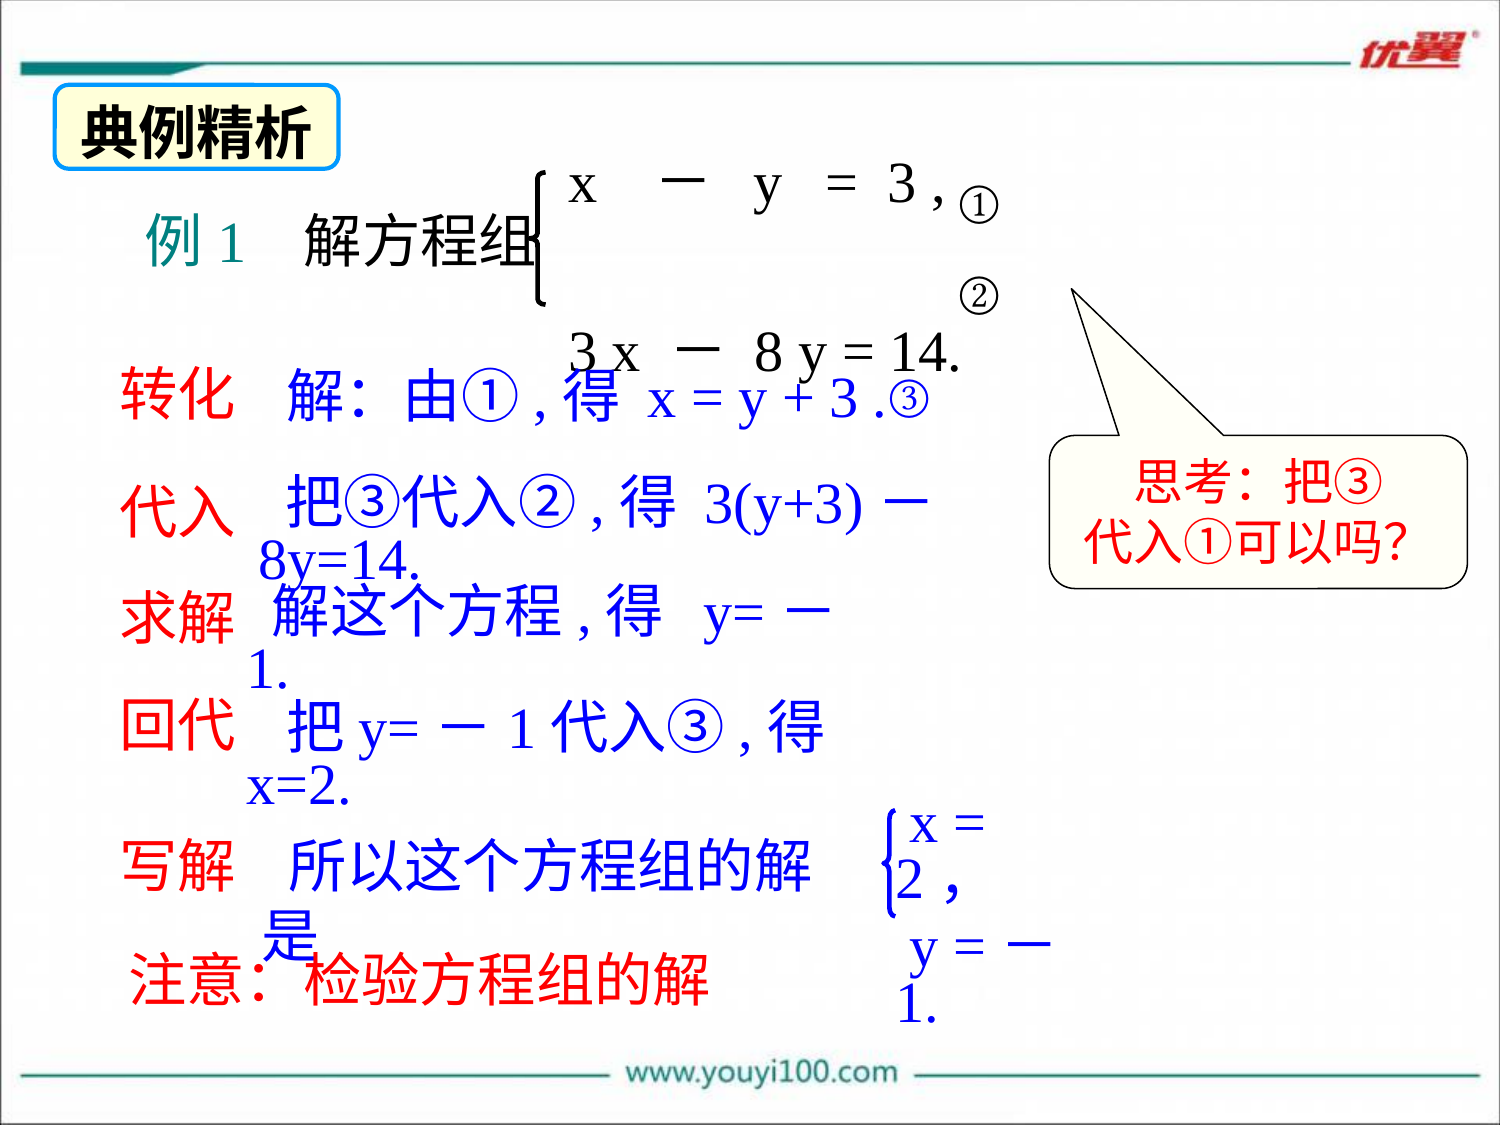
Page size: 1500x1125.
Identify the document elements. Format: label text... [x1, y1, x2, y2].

text_box 典例精析 [54, 84, 339, 169]
text_box 解这个方程,得 y=－1. [246, 588, 882, 660]
text_box 转化 [104, 349, 294, 435]
text_box ① ② [942, 137, 1026, 334]
text_box 注意：检验方程组的解 [113, 935, 835, 1021]
text_box 回代 [104, 680, 282, 766]
text_box 把③代入②,得 3(y+3)－8y=14. [258, 479, 1049, 563]
text_box 解：由①,得 x = y + 3 .③ [246, 373, 940, 457]
text_box 写解 [104, 821, 240, 907]
text_box [537, 172, 546, 196]
text_box x － y = 3 , 3 x － 8 y = 14. [553, 136, 991, 461]
text_box 例1 解方程组 [130, 196, 576, 342]
picture [0, 0, 1500, 1125]
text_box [246, 798, 1099, 917]
text_box 求解 [104, 573, 294, 659]
text_box 代入 [104, 467, 282, 553]
text_box 把y=－1代入③,得 x=2. [246, 703, 916, 787]
text_box 思考：把③ 代入①可以吗？ [1049, 288, 1468, 589]
